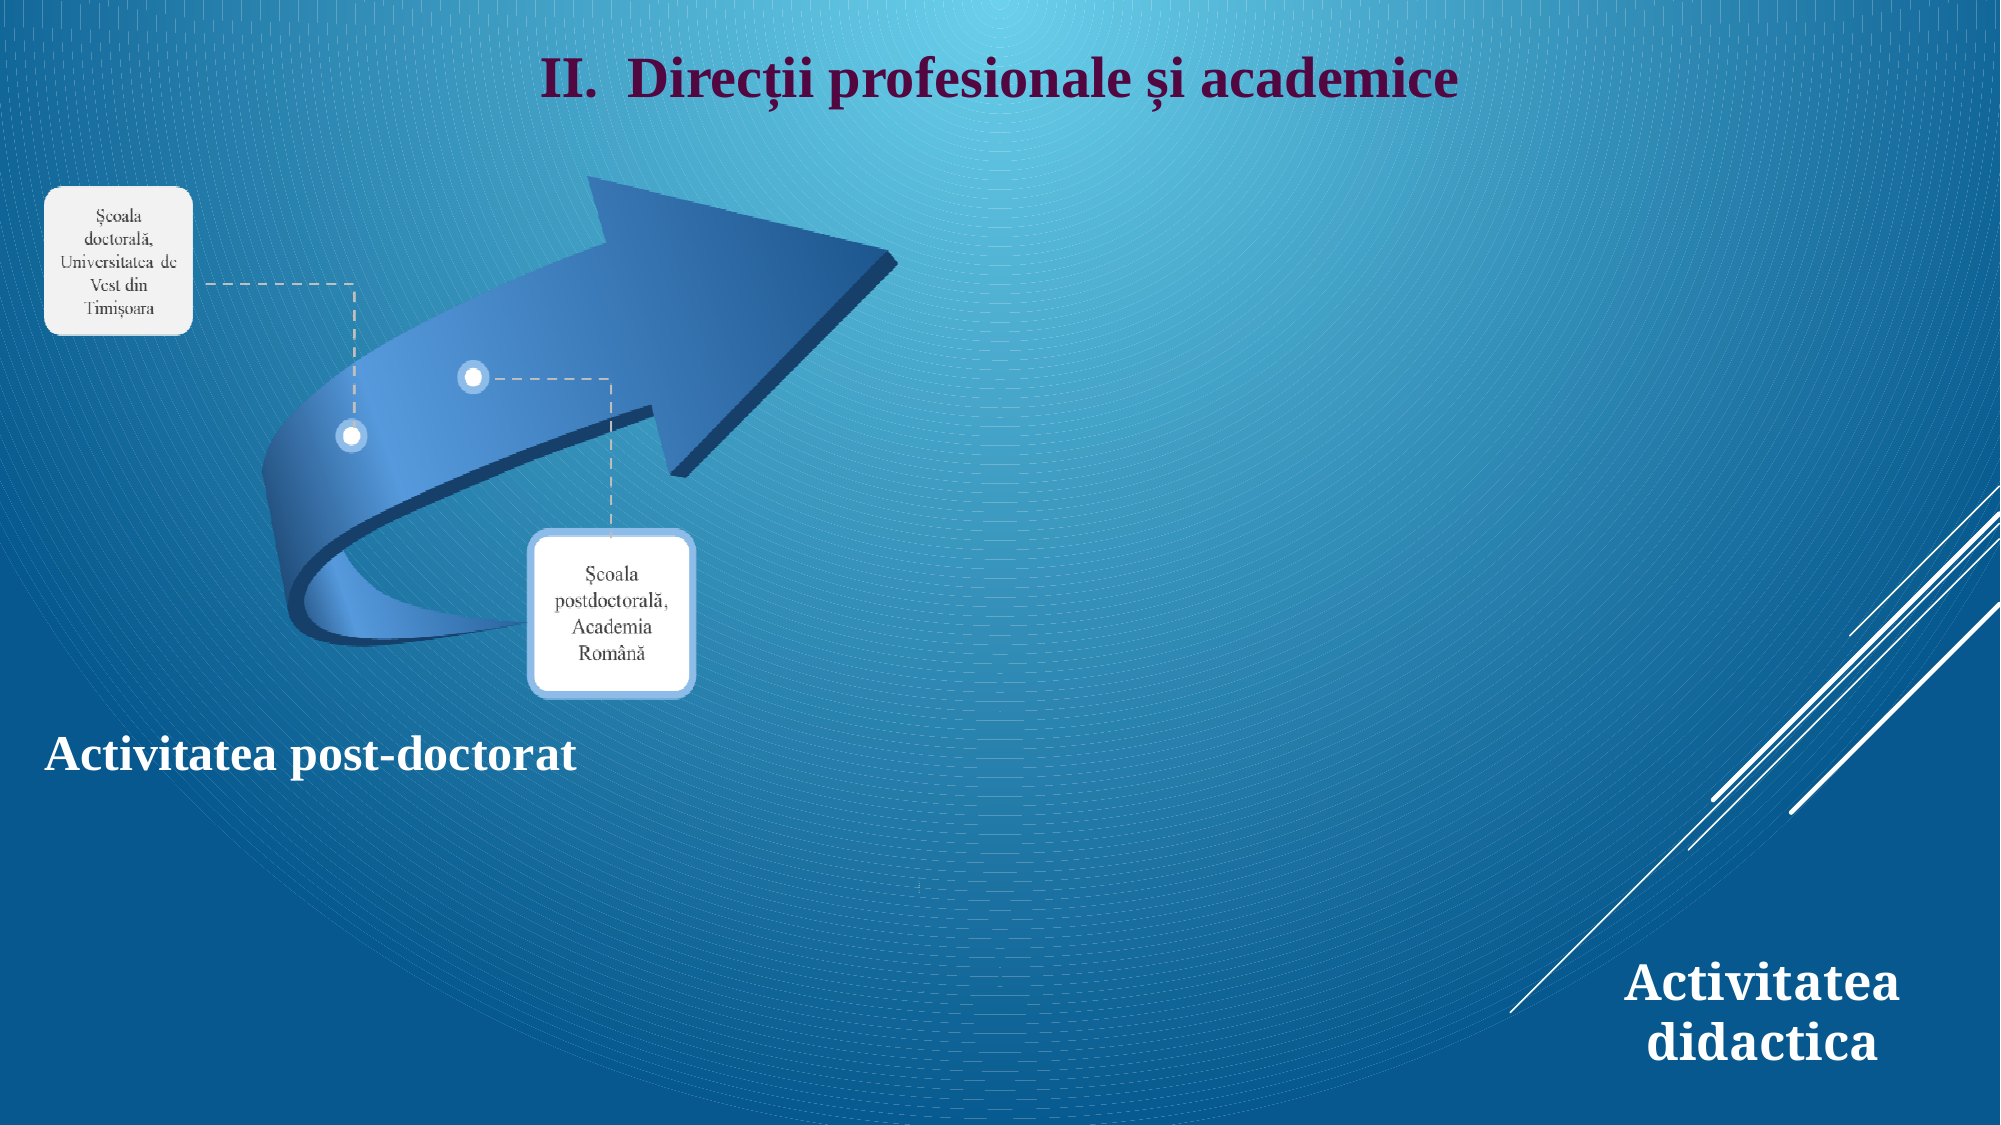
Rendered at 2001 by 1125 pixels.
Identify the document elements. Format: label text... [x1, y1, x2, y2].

picture [43, 175, 753, 701]
text_box II. Direcții profesionale și academice [331, 32, 1669, 117]
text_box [753, 163, 1935, 1125]
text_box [0, 712, 615, 840]
